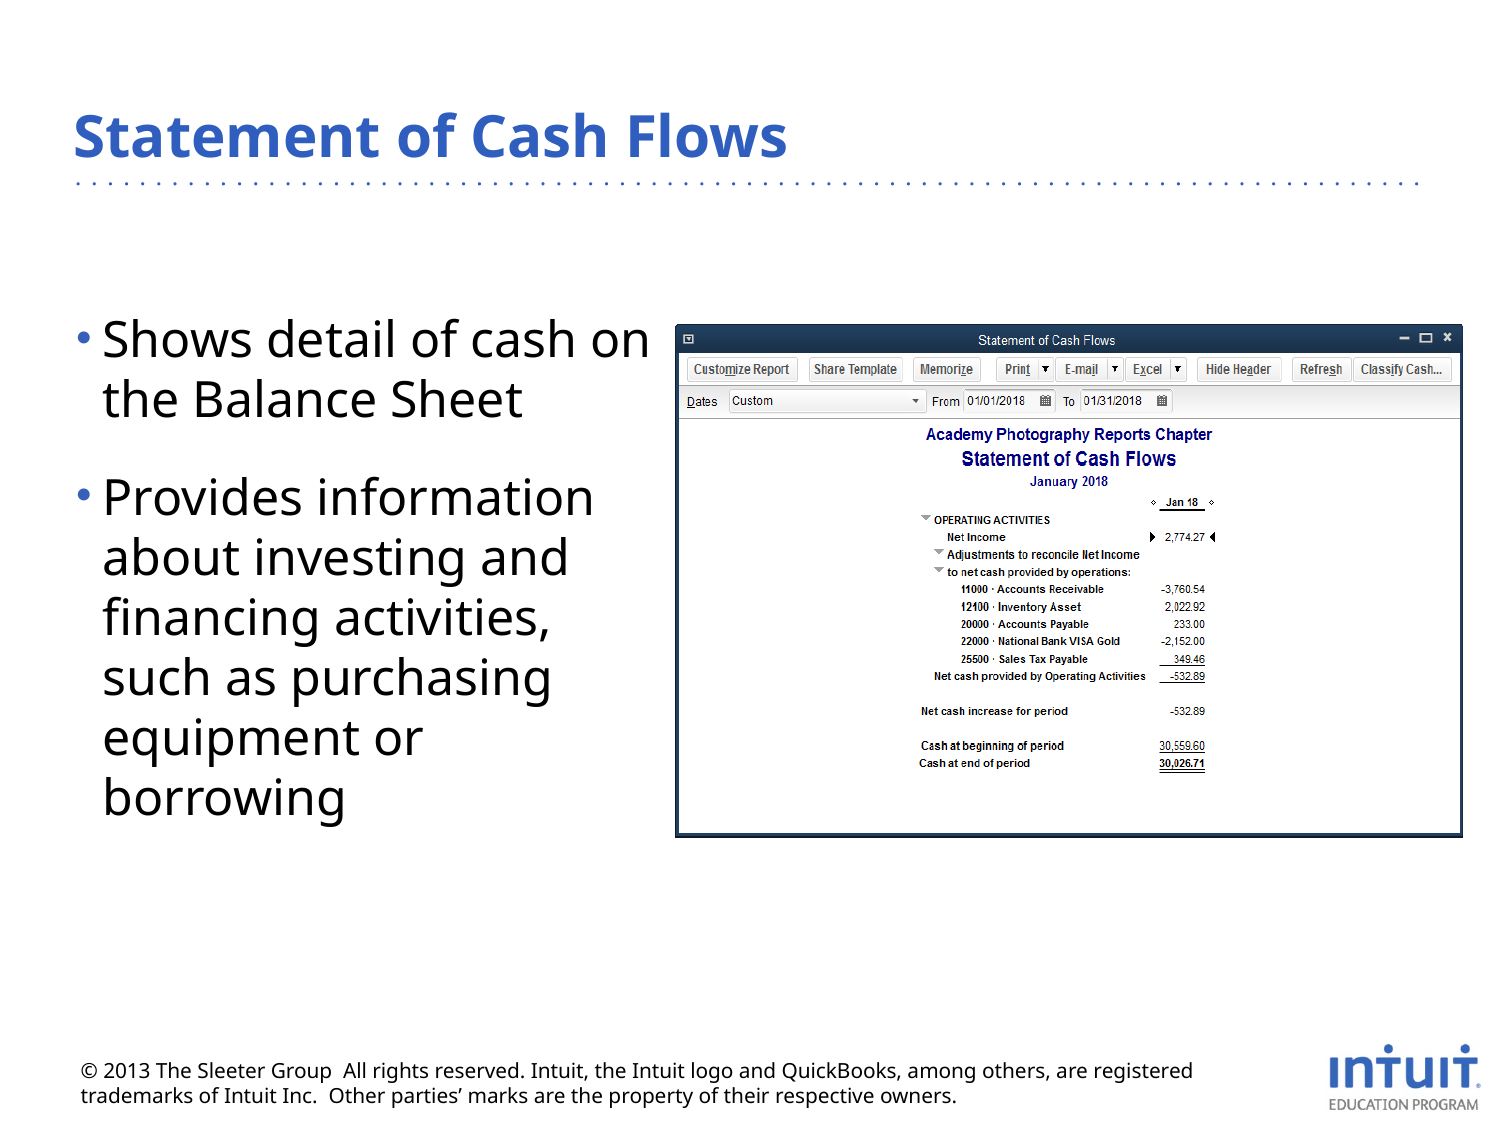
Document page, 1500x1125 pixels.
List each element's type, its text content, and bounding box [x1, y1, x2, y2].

picture [674, 324, 1463, 838]
picture [1325, 1039, 1485, 1116]
list Shows detail of cash on the Balance Sheet Provides information about investing and financing activities, such as purchasing equipment or borrowing [75, 299, 663, 968]
title Statement of Cash Flows [73, 62, 1424, 169]
